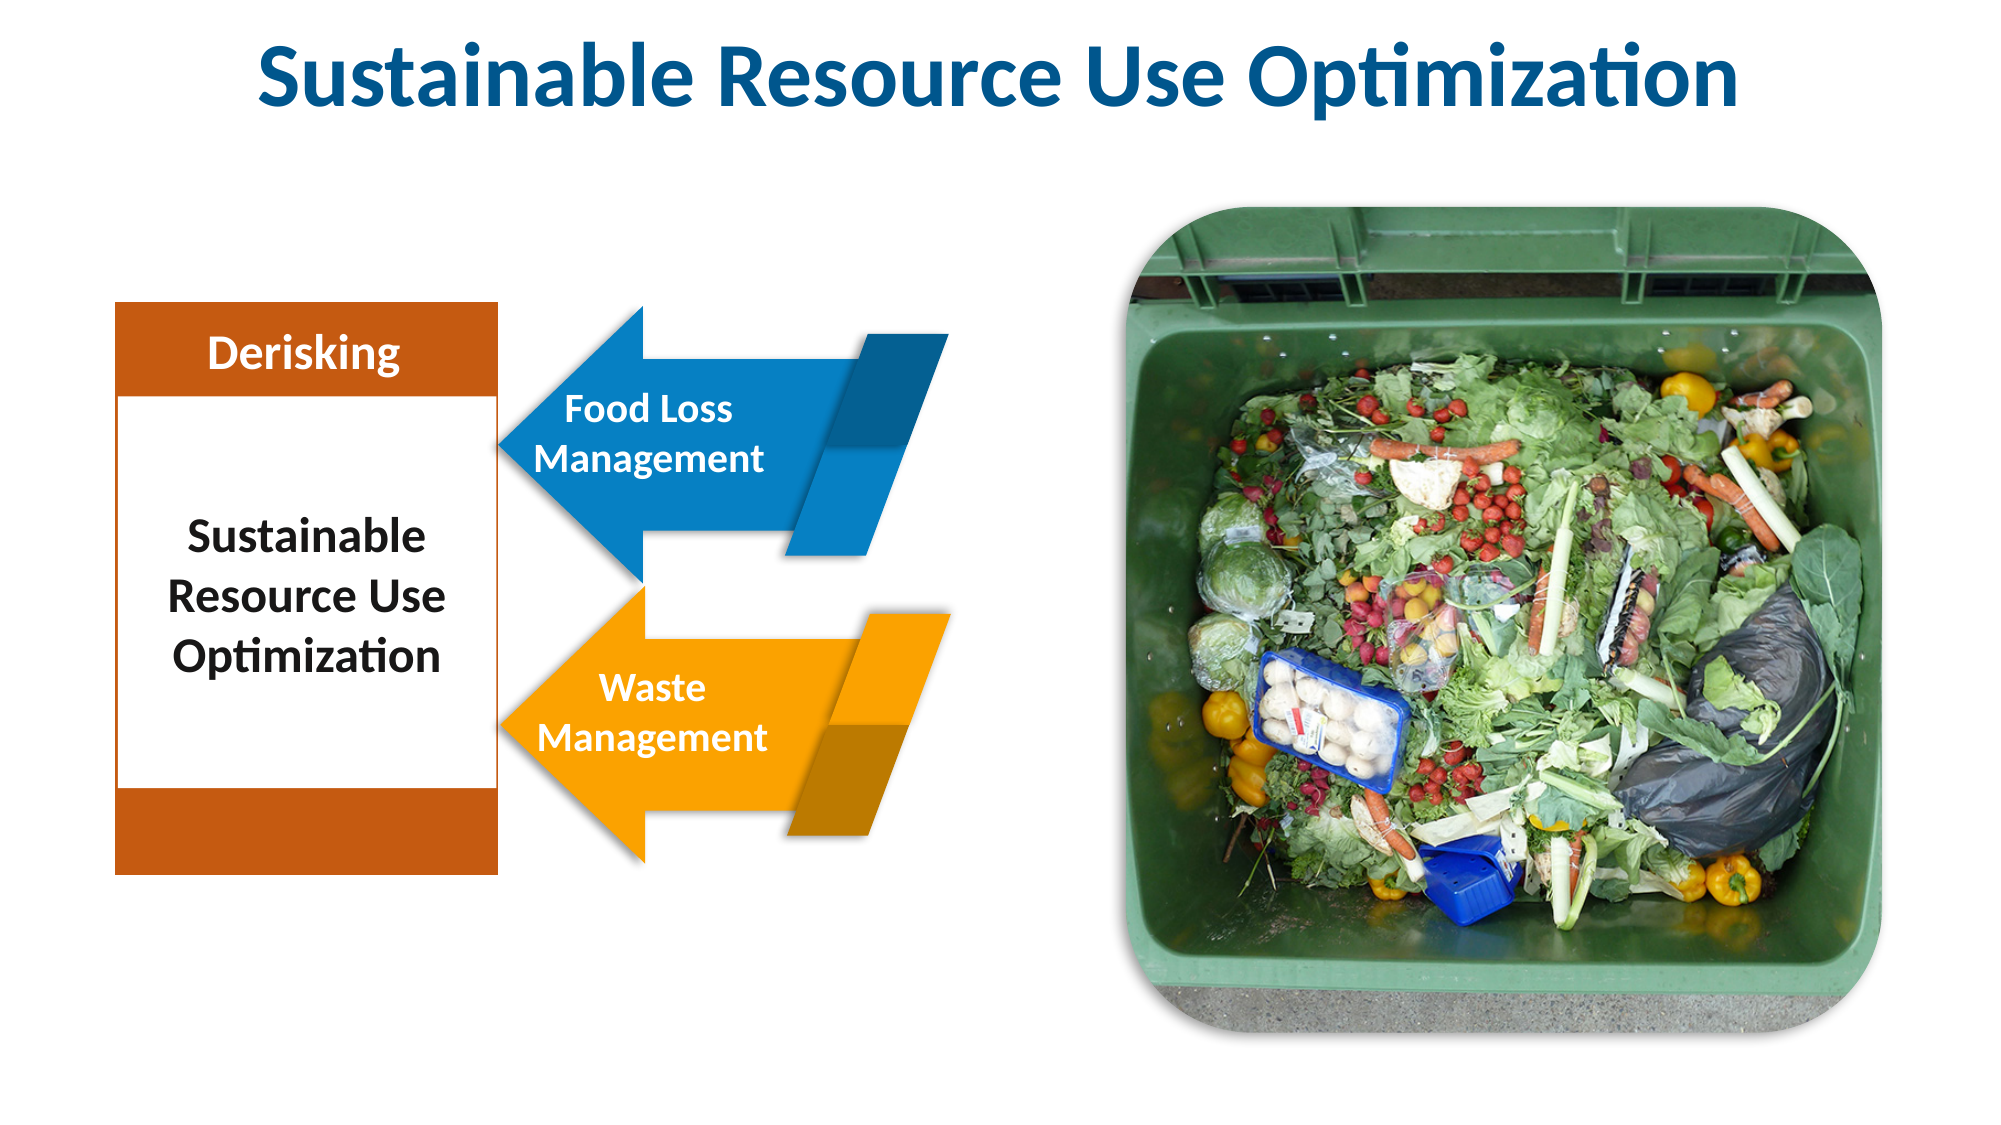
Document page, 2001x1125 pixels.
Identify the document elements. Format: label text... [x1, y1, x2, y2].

picture [1125, 206, 1883, 1033]
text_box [498, 305, 949, 584]
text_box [113, 303, 497, 875]
title Sustainable Resource Use Optimization [0, 1, 2000, 134]
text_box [500, 585, 951, 864]
